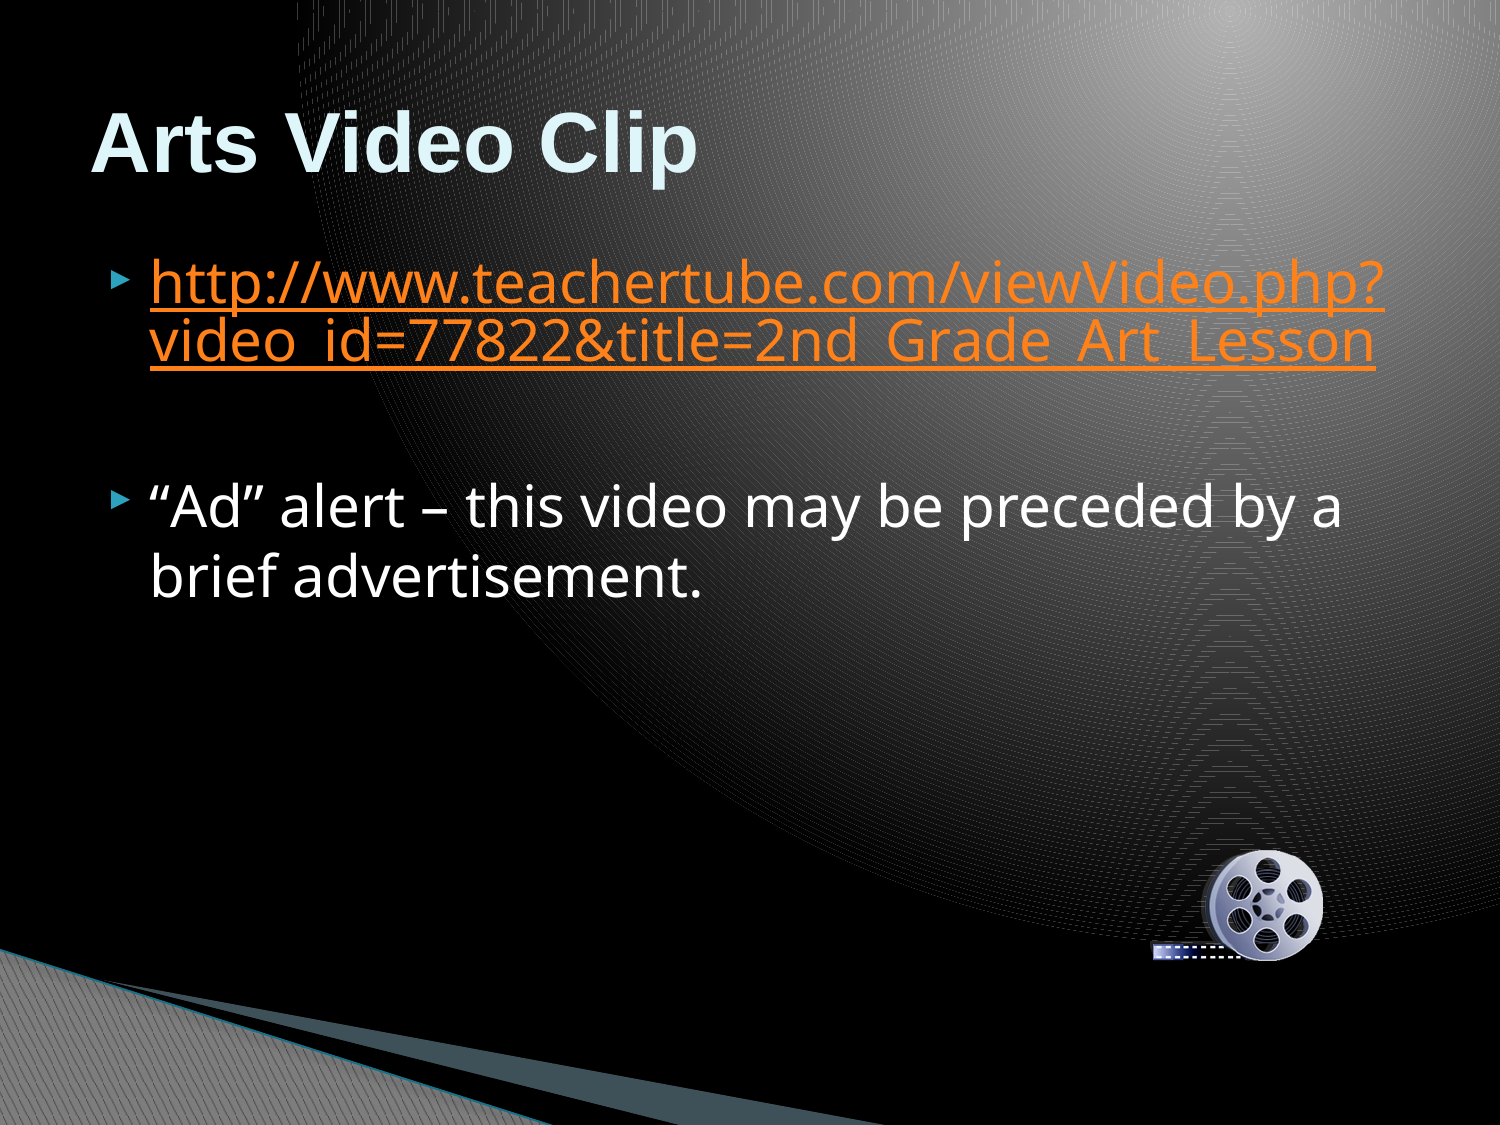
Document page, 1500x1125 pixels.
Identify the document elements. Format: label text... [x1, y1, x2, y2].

list http://www.teachertube.com/viewVideo.php?video_id=77822&title=2nd_Grade_Art_Lesson “Ad” alert – this video may be preceded by a brief advertisement. [75, 237, 1425, 986]
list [1149, 812, 1326, 988]
title Arts Video Clip [75, 45, 1425, 233]
picture [0, 952, 543, 1125]
